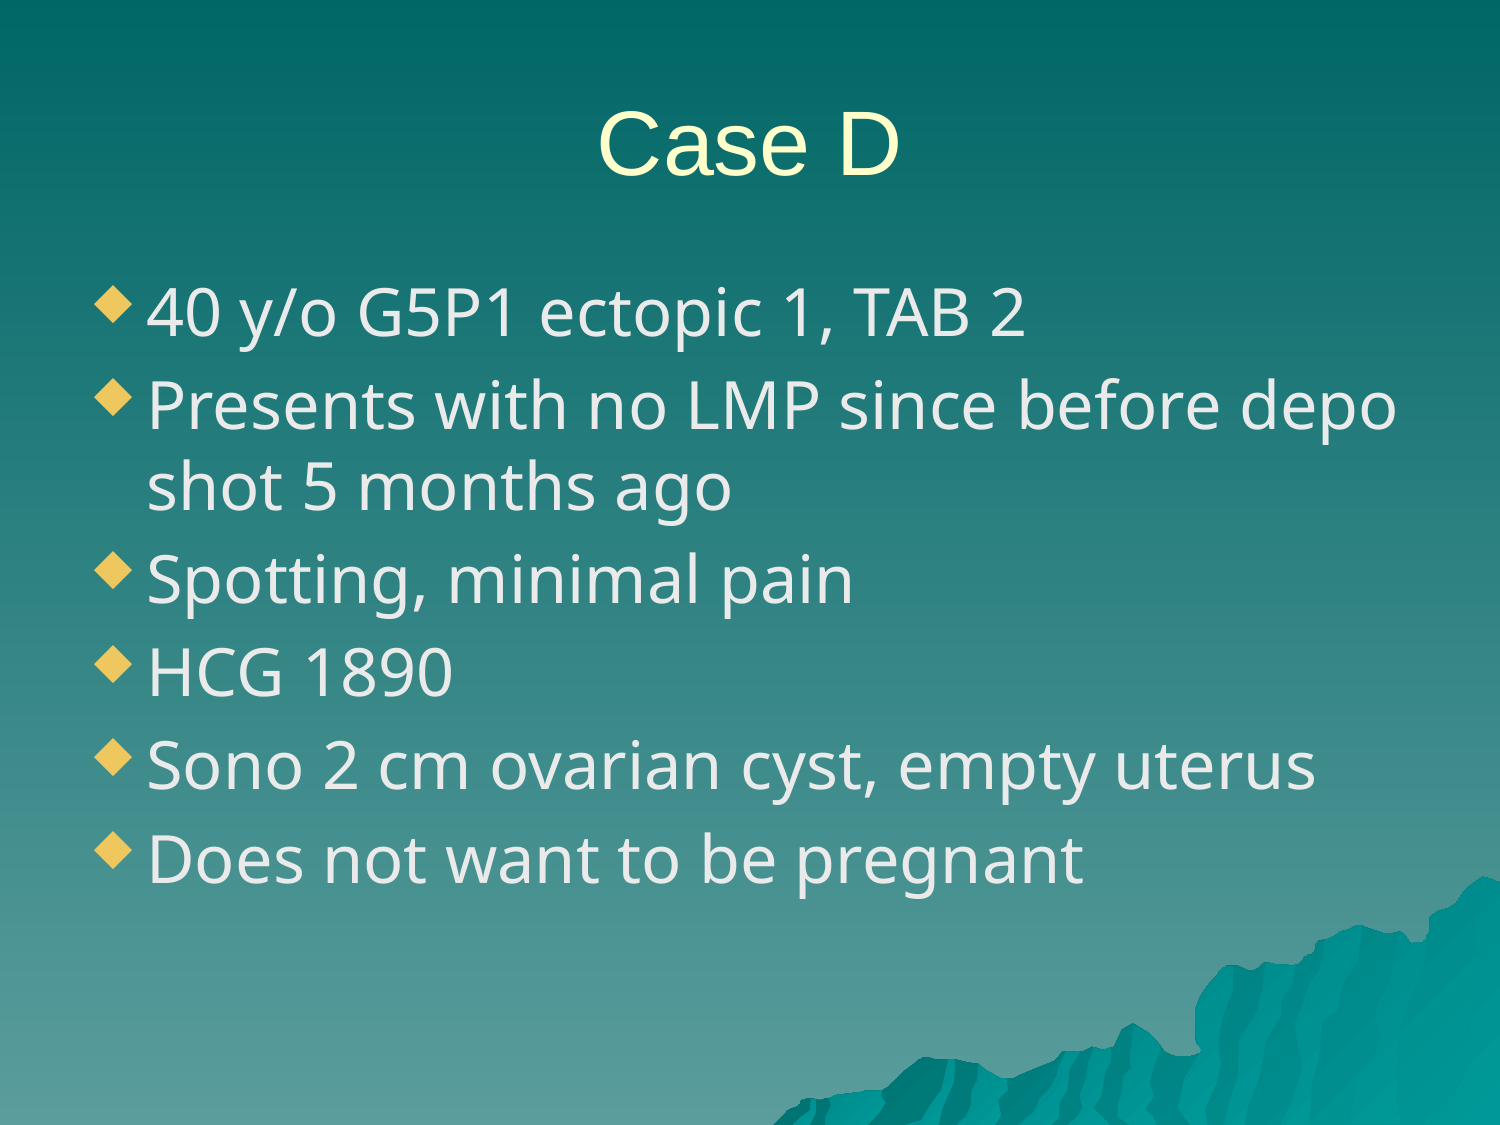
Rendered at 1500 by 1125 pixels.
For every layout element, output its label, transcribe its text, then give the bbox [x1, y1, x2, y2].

title Case D [74, 45, 1426, 233]
list 40 y/o G5P1 ectopic 1, TAB 2 Presents with no LMP since before depo shot 5 months ago Spotting, minimal pain HCG 1890 Sono 2 cm ovarian cyst, empty uterus Does not want to be pregnant [74, 262, 1426, 1006]
